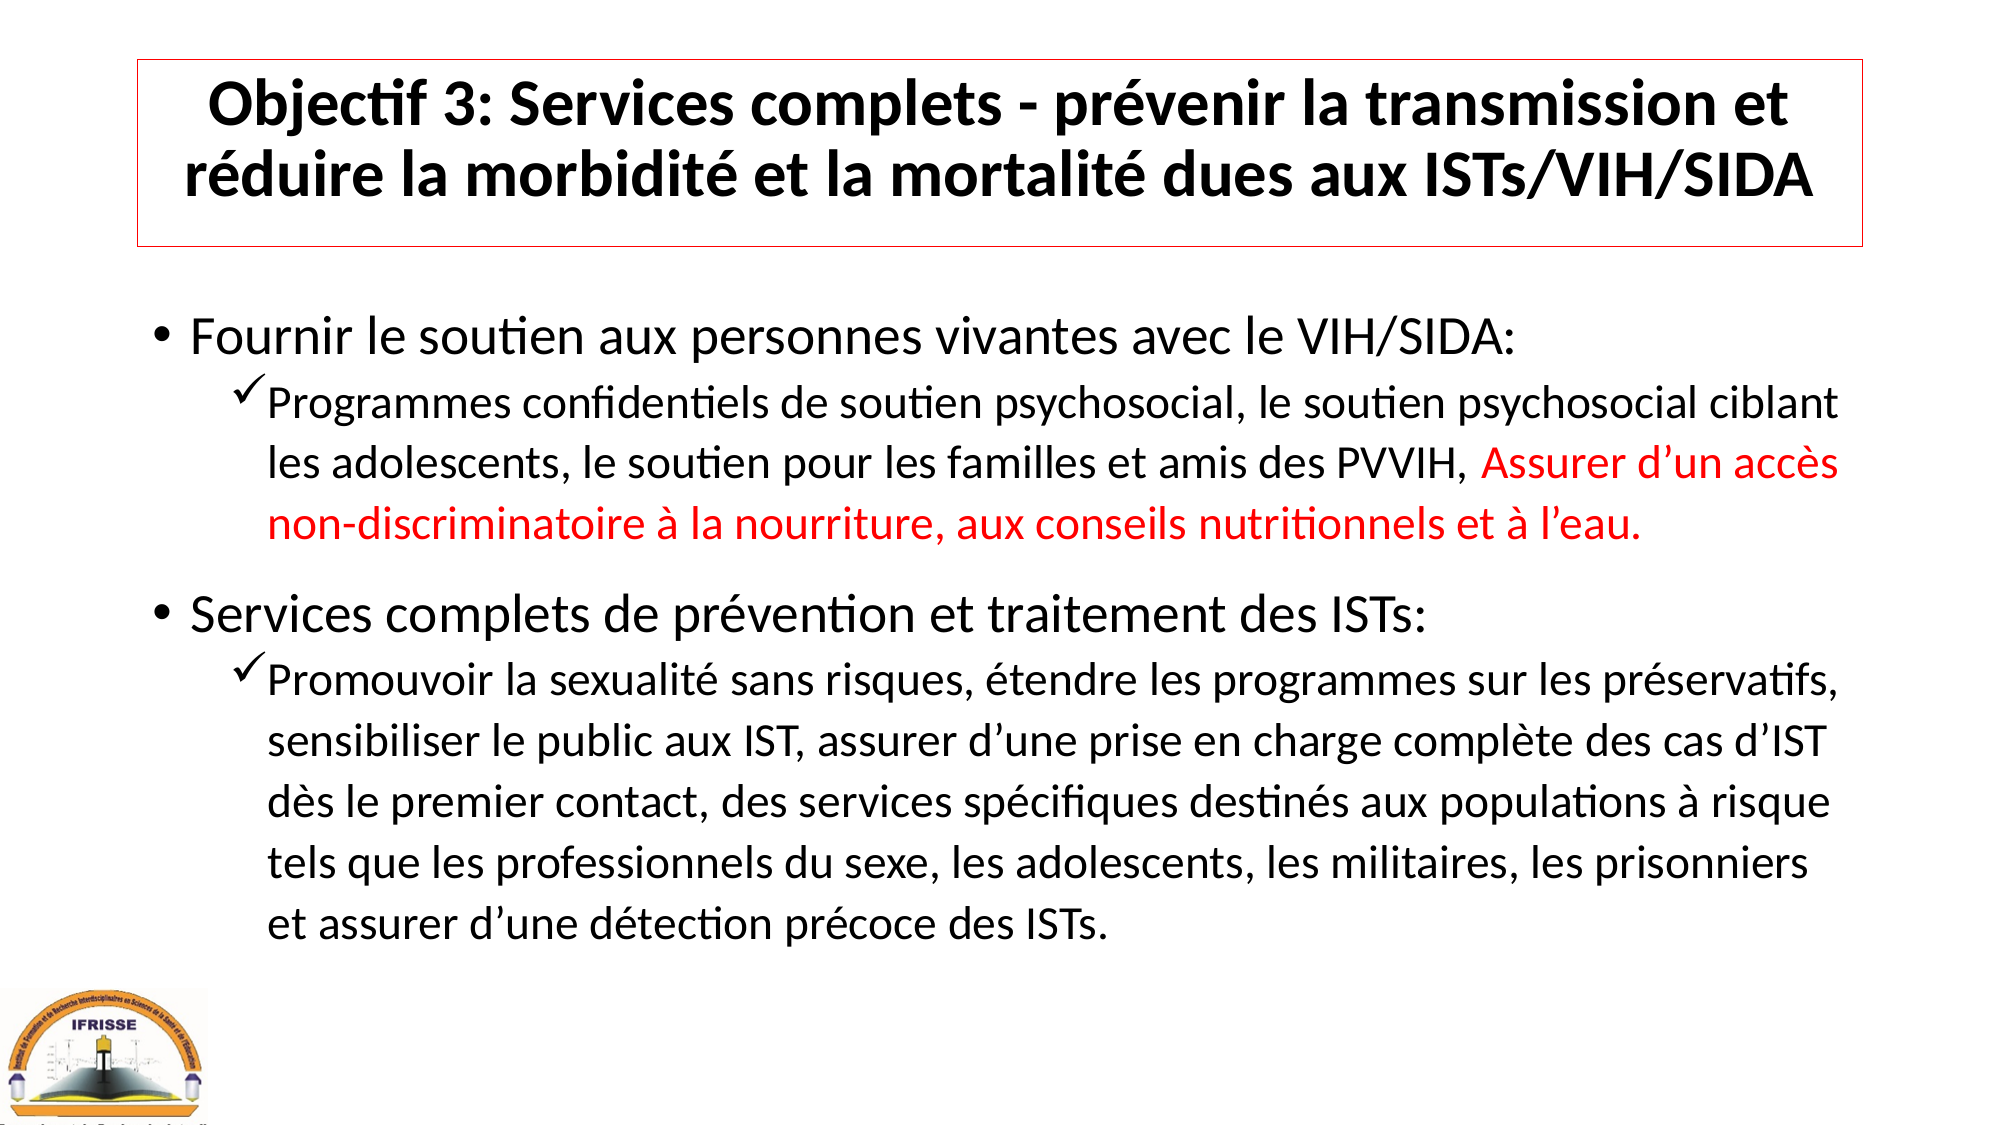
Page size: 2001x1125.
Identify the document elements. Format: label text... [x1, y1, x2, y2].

picture [0, 988, 208, 1125]
title Objectif 3: Services complets - prévenir la transmission et réduire la morbidité et la mortalité dues aux ISTs/VIH/SIDA [137, 59, 1863, 247]
list Fournir le soutien aux personnes vivantes avec le VIH/SIDA: Programmes confidentiels de soutien psychosocial, le soutien psychosocial ciblant les adolescents, le soutien pour les familles et amis des PVVIH, Assurer d’un accès non-discriminatoire à la nourriture, aux conseils nutritionnels et à l’eau. Services complets de prévention et traitement des ISTs: Promouvoir la sexualité sans risques, étendre les programmes sur les préservatifs, sensibiliser le public aux IST, assurer d’une prise en charge complète des cas d’IST dès le premier contact, des services spécifiques destinés aux populations à risque tels que les professionnels du sexe, les adolescents, les militaires, les prisonniers et assurer d’une détection précoce des ISTs. [137, 299, 1863, 1014]
